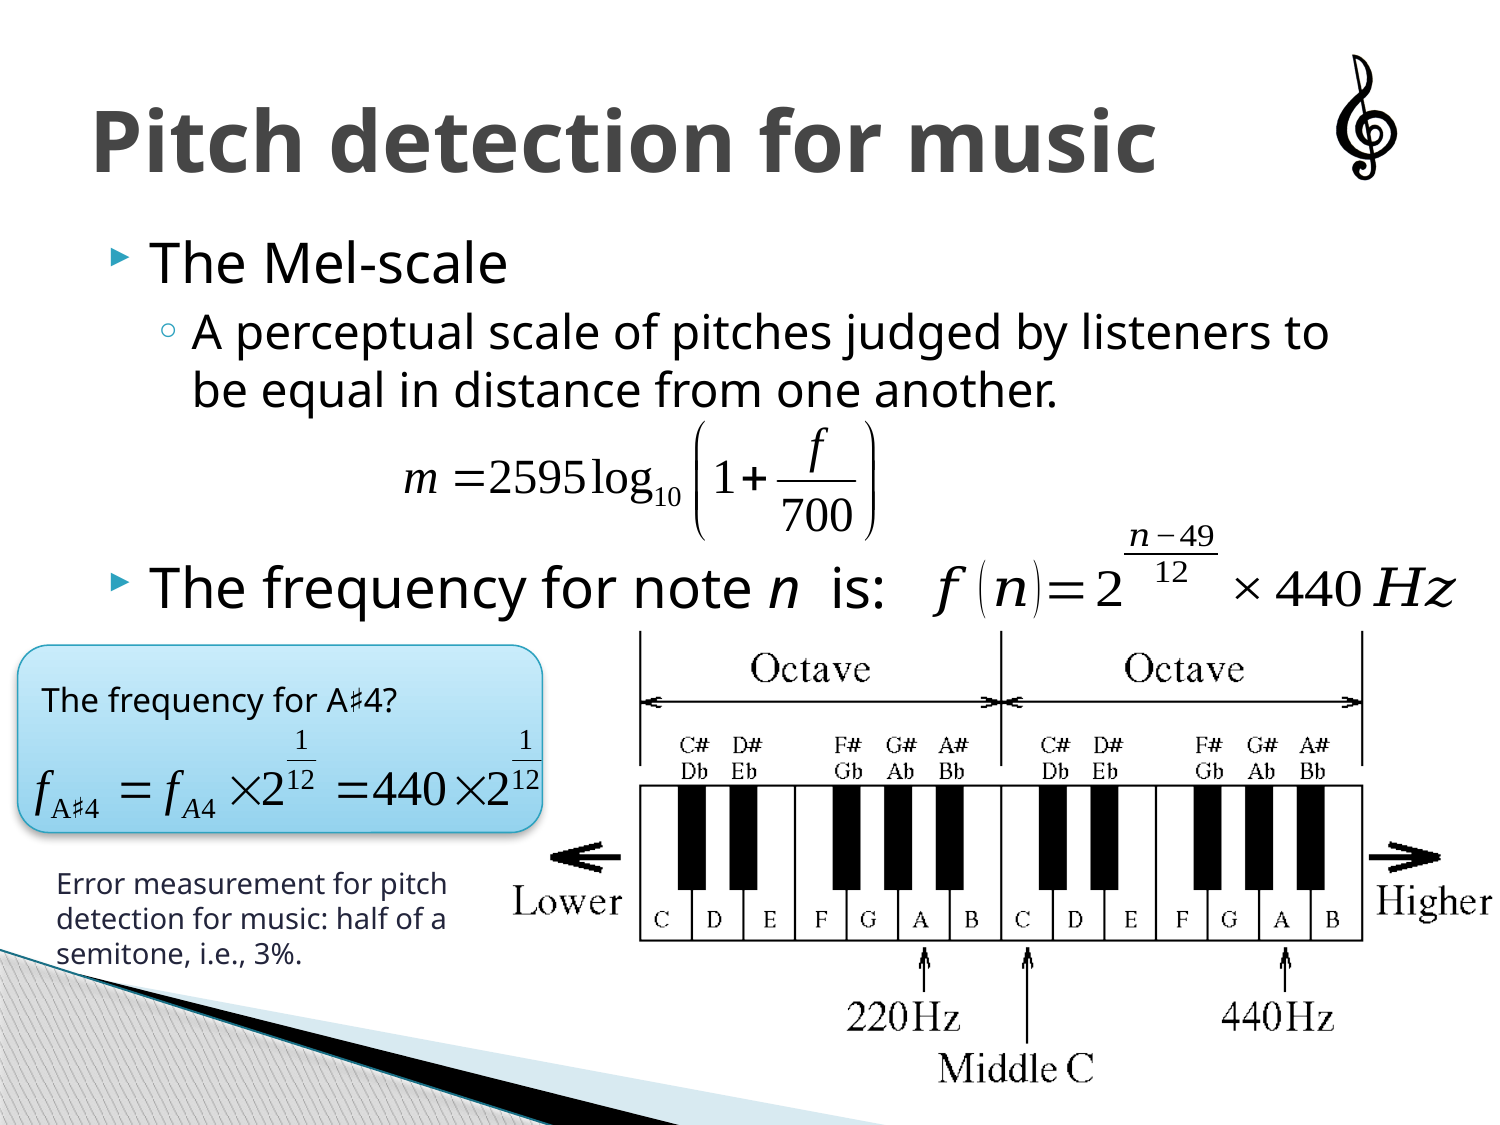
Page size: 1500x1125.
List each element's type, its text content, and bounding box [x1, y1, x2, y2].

picture [395, 410, 888, 551]
text_box The frequency for A♯4? [16, 644, 472, 719]
picture [1313, 49, 1412, 186]
text_box The Mel-scale A perceptual scale of pitches judged by listeners to be equal in distance from one another. The frequency for note n is: [75, 219, 1388, 644]
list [477, 614, 1500, 1107]
title Pitch detection for music [75, 45, 1425, 233]
text_box Error measurement for pitch detection for music: half of a semitone, i.e., 3%. [41, 857, 472, 978]
picture [17, 717, 477, 835]
